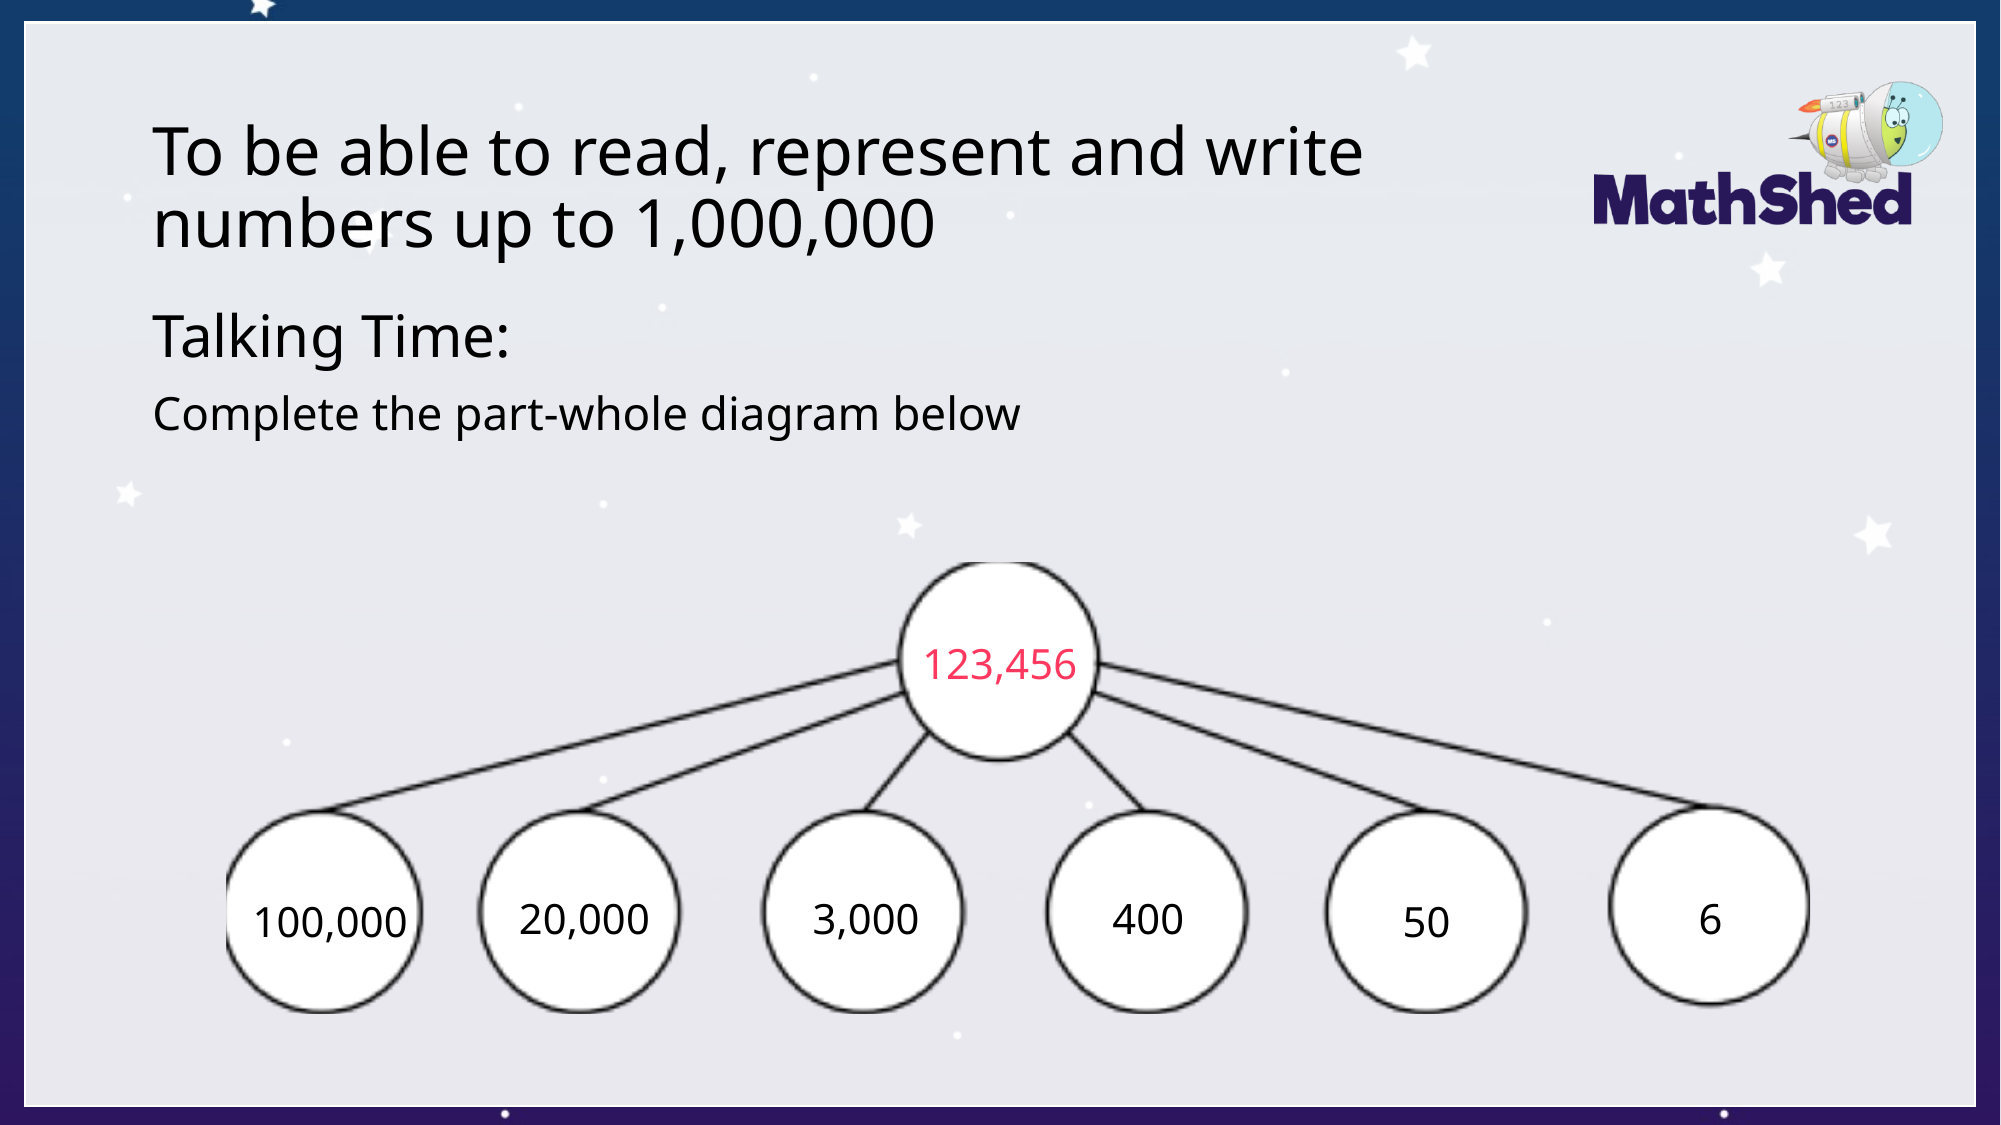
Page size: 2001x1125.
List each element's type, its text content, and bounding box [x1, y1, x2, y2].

list Talking Time: Complete the part-whole diagram below [137, 299, 1863, 1014]
picture [0, 0, 2001, 1125]
title To be able to read, represent and write numbers up to 1,000,000 [137, 81, 1578, 299]
